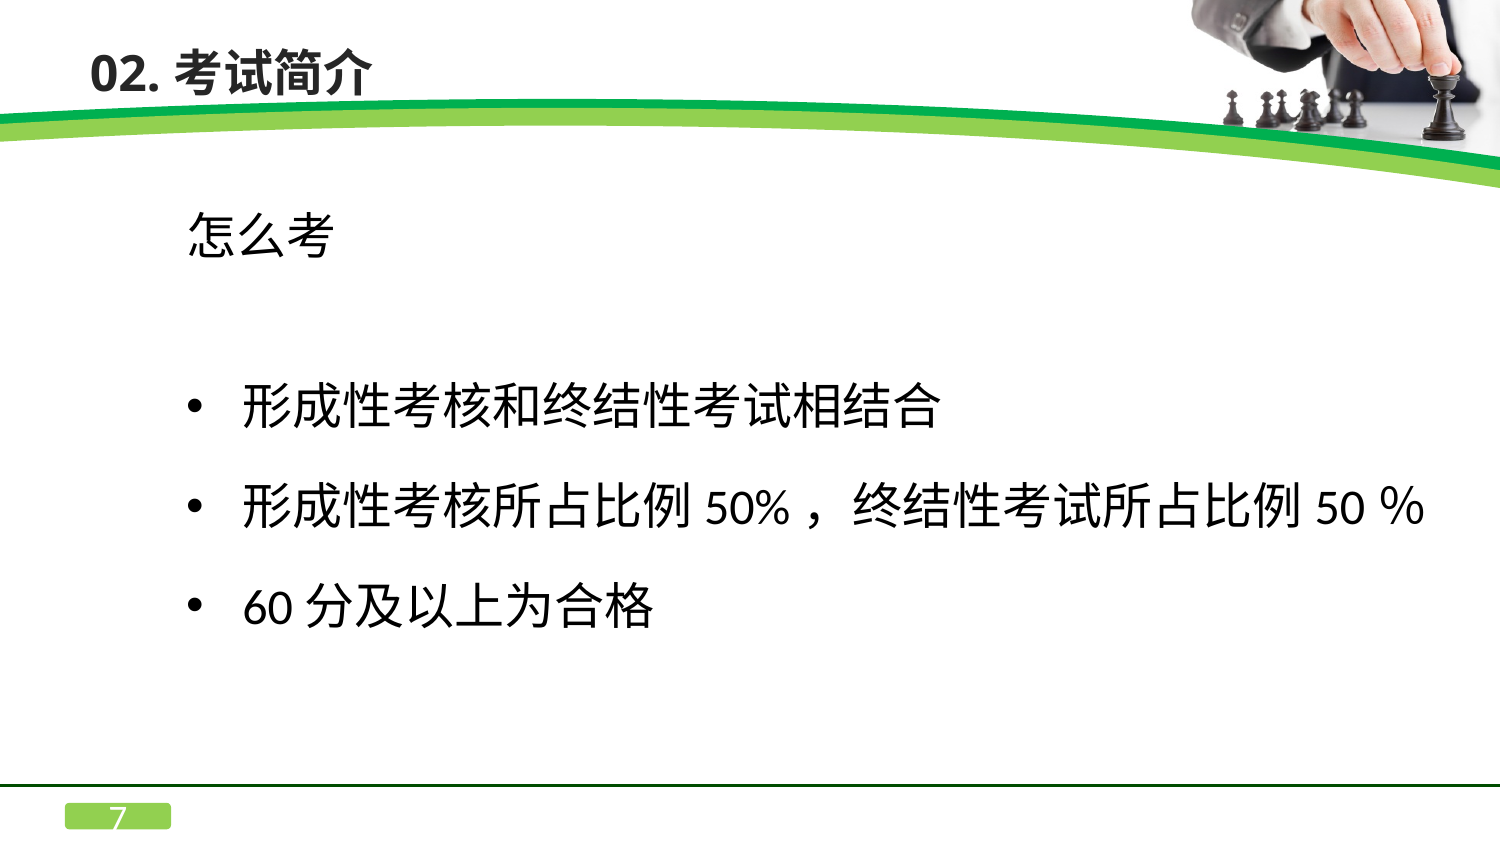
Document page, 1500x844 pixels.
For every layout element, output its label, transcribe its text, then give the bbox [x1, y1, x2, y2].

picture [1187, 0, 1500, 156]
list 怎么考 形成性考核和终结性考试相结合 形成性考核所占比例50%，终结性考试所占比例50％ 60分及以上为合格 [171, 197, 1500, 755]
title 02.考试简介 [75, 33, 1425, 175]
